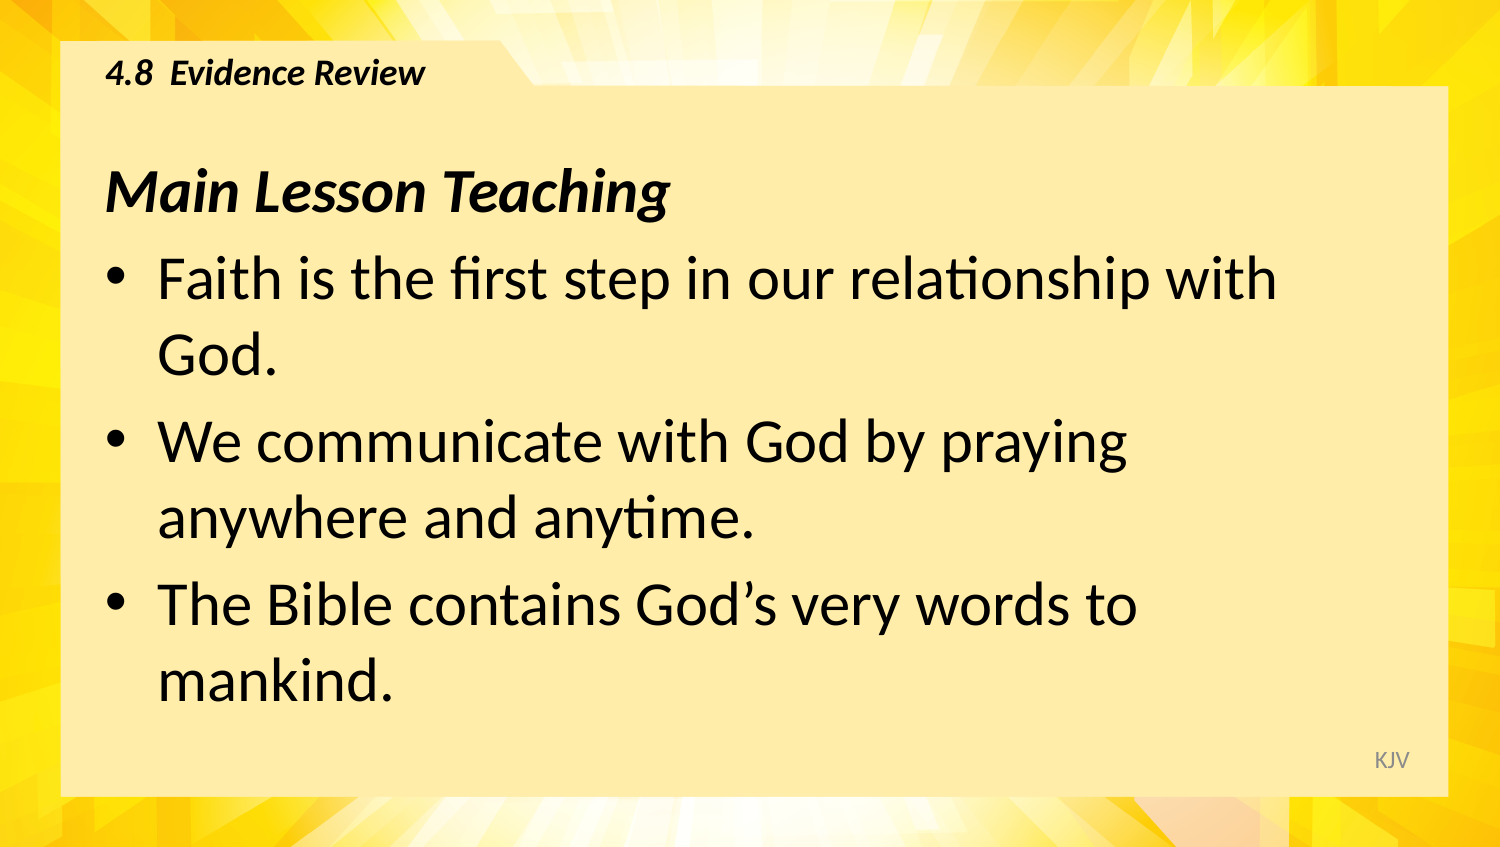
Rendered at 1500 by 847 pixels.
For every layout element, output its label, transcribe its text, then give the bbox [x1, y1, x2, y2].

list Main Lesson Teaching Faith is the first step in our relationship with God. We communicate with God by praying anywhere and anytime. The Bible contains God’s very words to mankind. [89, 141, 1403, 722]
picture [0, 0, 1500, 847]
footer KJV [950, 736, 1425, 782]
title 4.8 Evidence Review [89, 33, 1420, 108]
